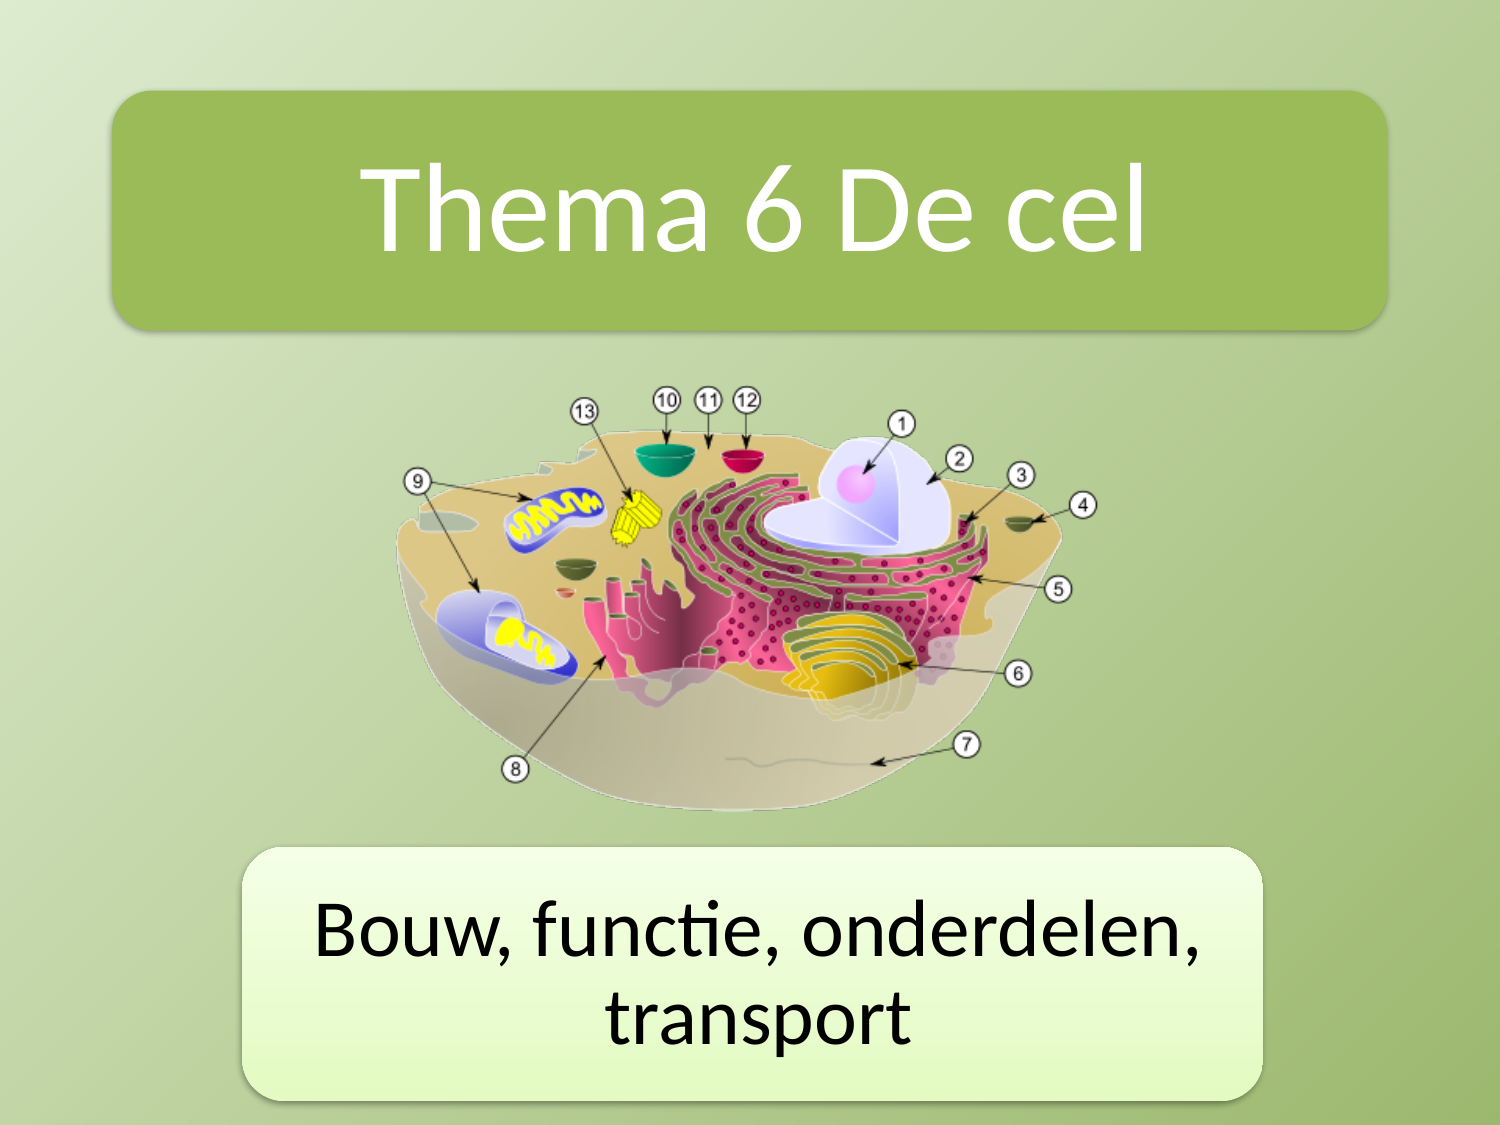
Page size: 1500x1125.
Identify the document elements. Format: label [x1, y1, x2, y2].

text_box [241, 845, 1264, 1103]
text_box [111, 89, 1388, 332]
picture [395, 385, 1099, 813]
